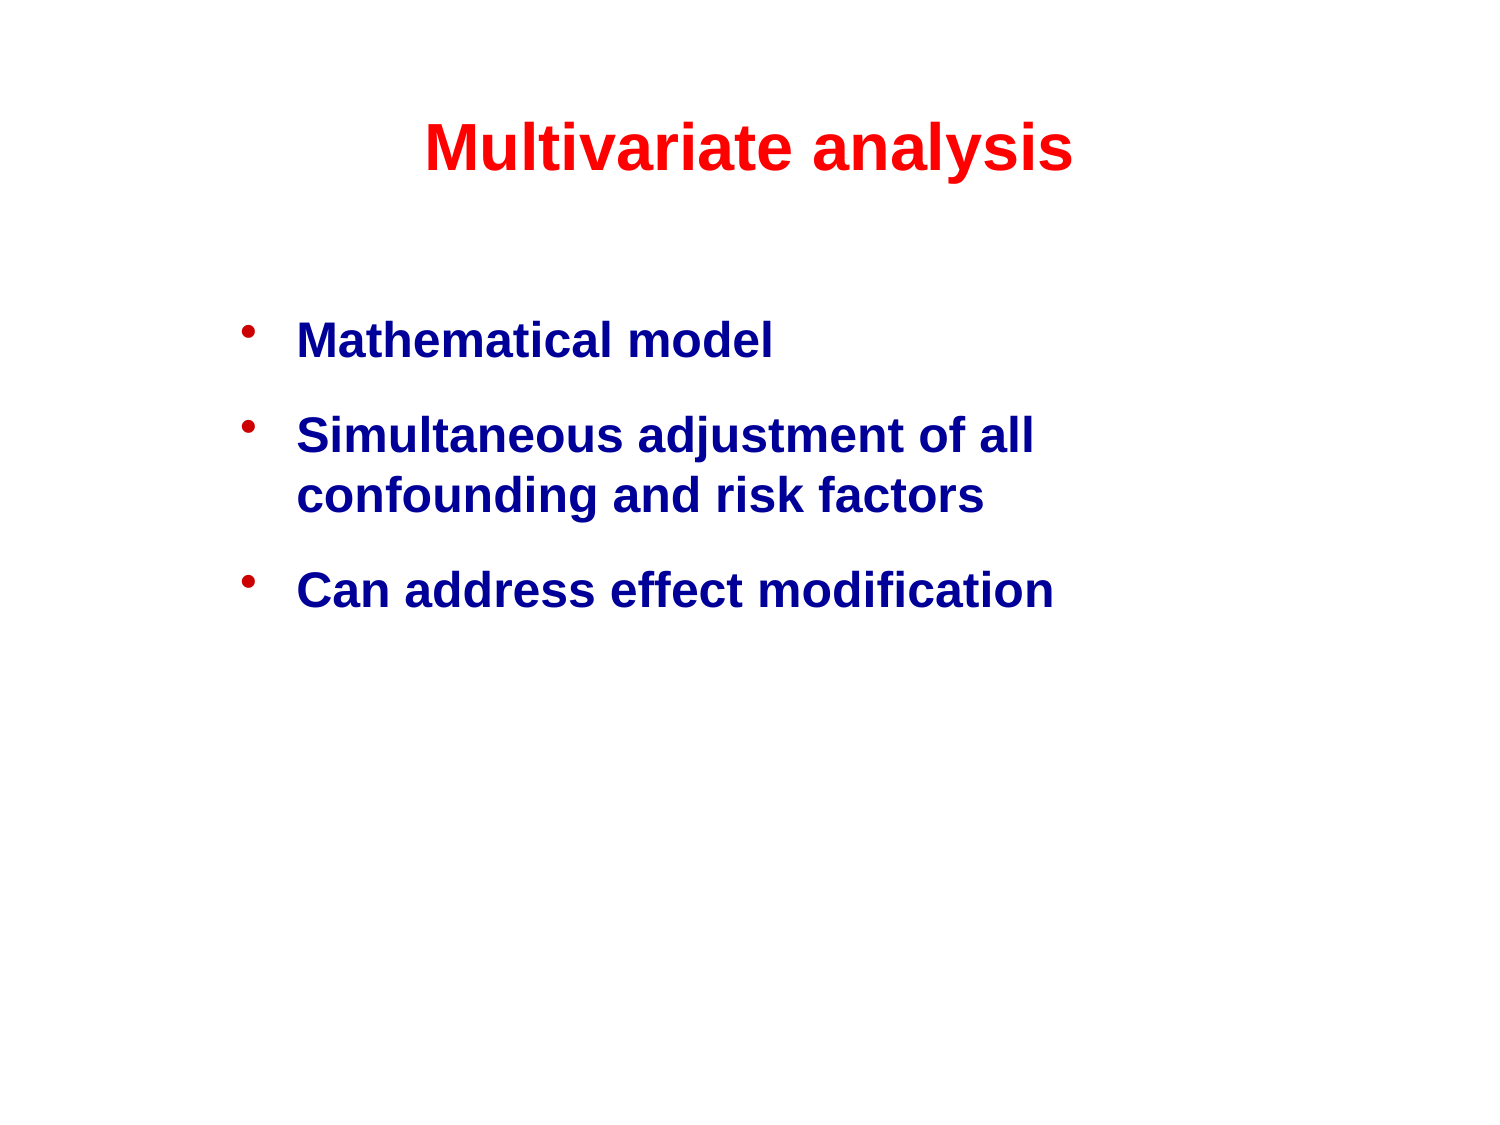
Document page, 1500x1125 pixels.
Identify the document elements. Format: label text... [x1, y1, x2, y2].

title Multivariate analysis [112, 49, 1388, 238]
list Mathematical model Simultaneous adjustment of all confounding and risk factors Can address effect modification [224, 299, 1276, 976]
